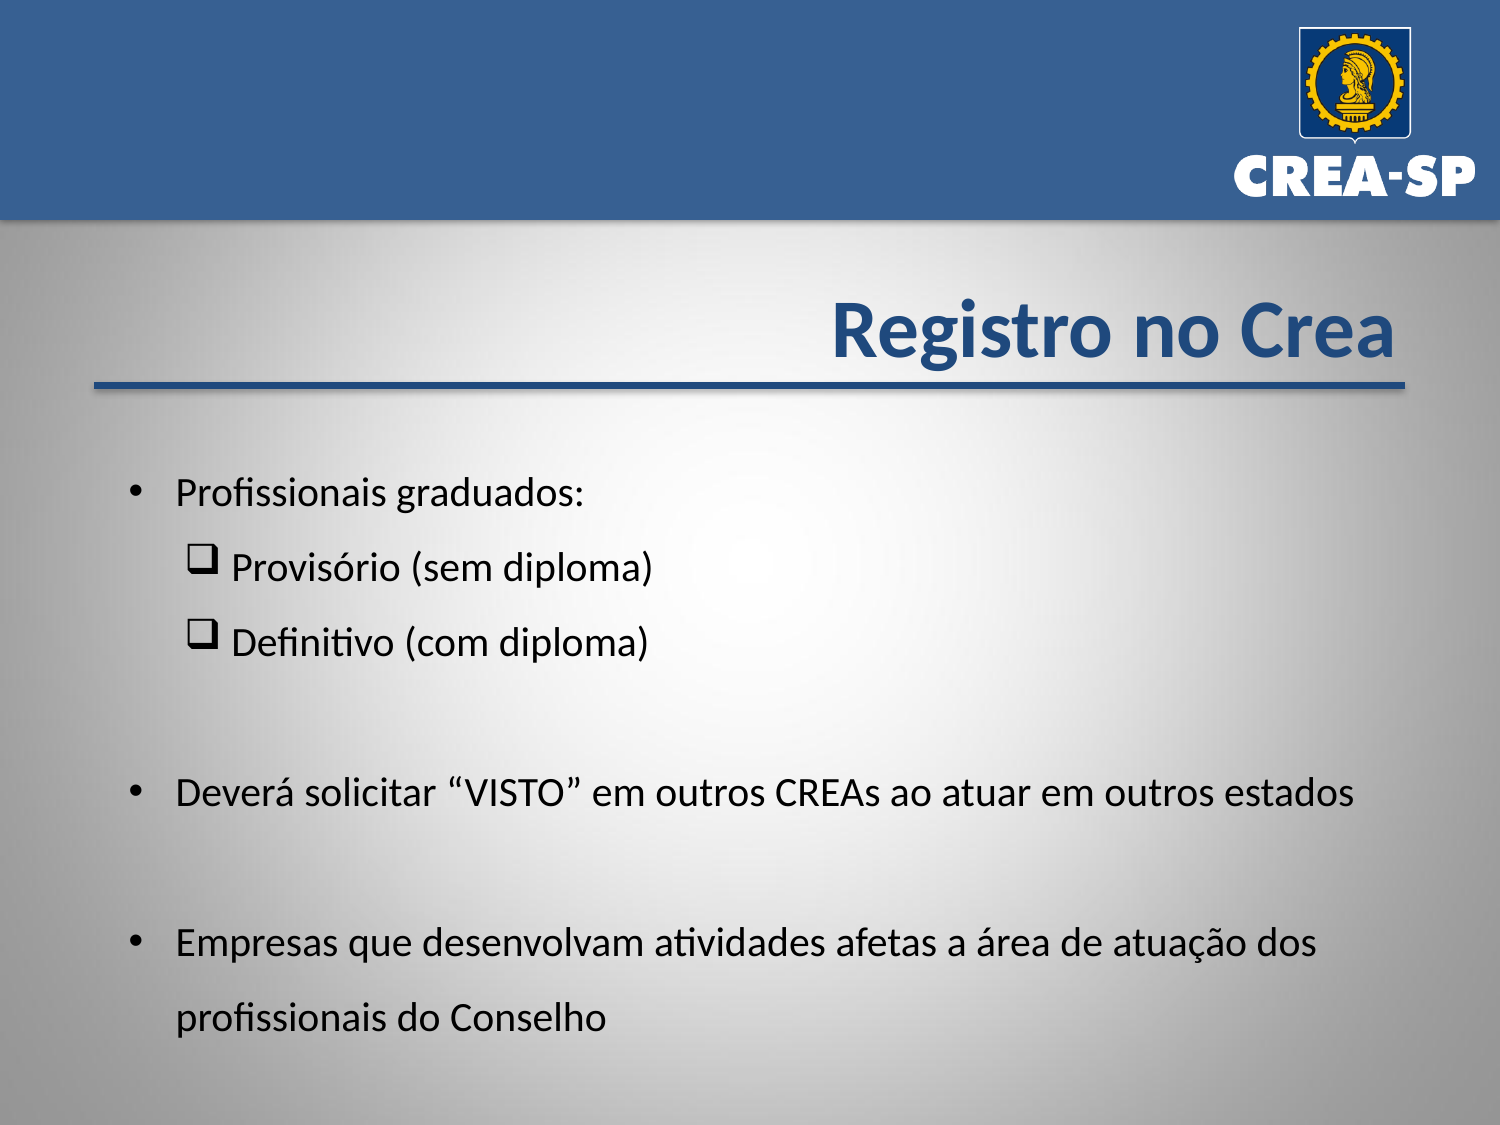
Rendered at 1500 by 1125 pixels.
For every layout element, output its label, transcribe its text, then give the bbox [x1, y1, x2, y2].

text_box Registro no Crea [100, 267, 1412, 382]
picture [1234, 27, 1475, 197]
picture [0, 220, 1500, 1125]
text_box Profissionais graduados: Provisório (sem diploma)‏ Definitivo (com diploma)‏ Deverá solicitar “VISTO” em outros CREAs ao atuar em outros estados Empresas que desenvolvam atividades afetas a área de atuação dos profissionais do Conselho [94, 432, 1406, 1048]
